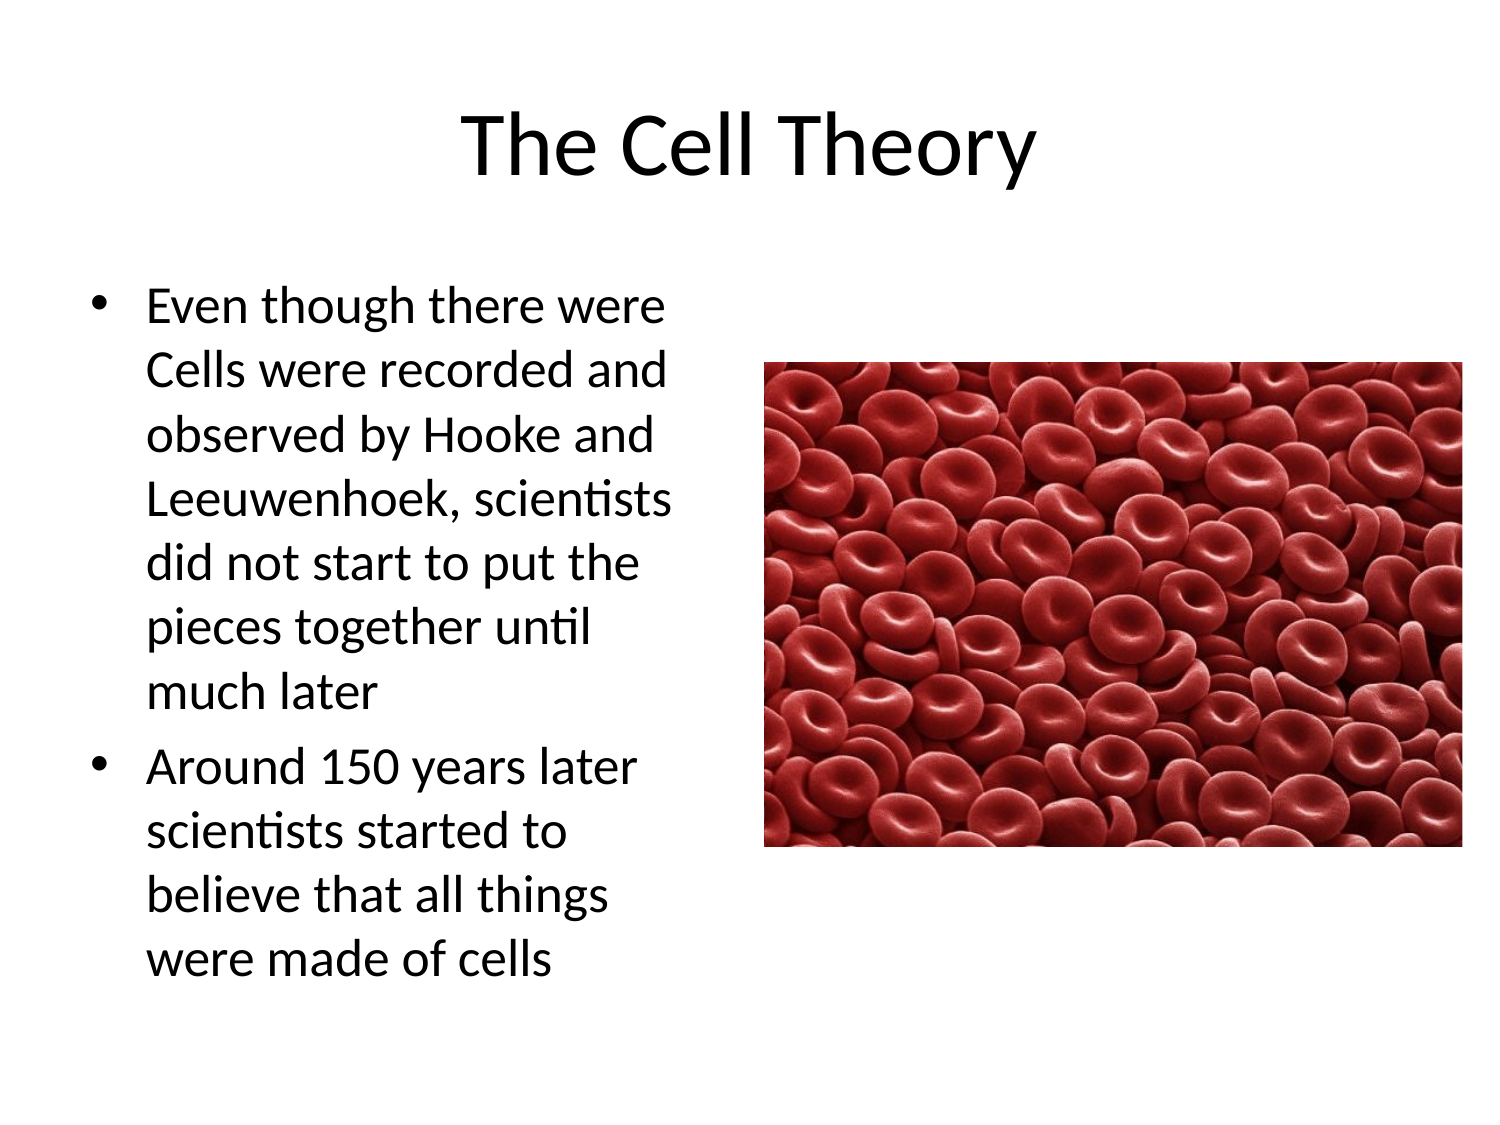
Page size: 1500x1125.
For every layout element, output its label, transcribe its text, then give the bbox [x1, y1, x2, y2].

title The Cell Theory [75, 45, 1425, 233]
picture [763, 362, 1463, 847]
list Even though there were Cells were recorded and observed by Hooke and Leeuwenhoek, scientists did not start to put the pieces together until much later Around 150 years later scientists started to believe that all things were made of cells [75, 262, 738, 1005]
